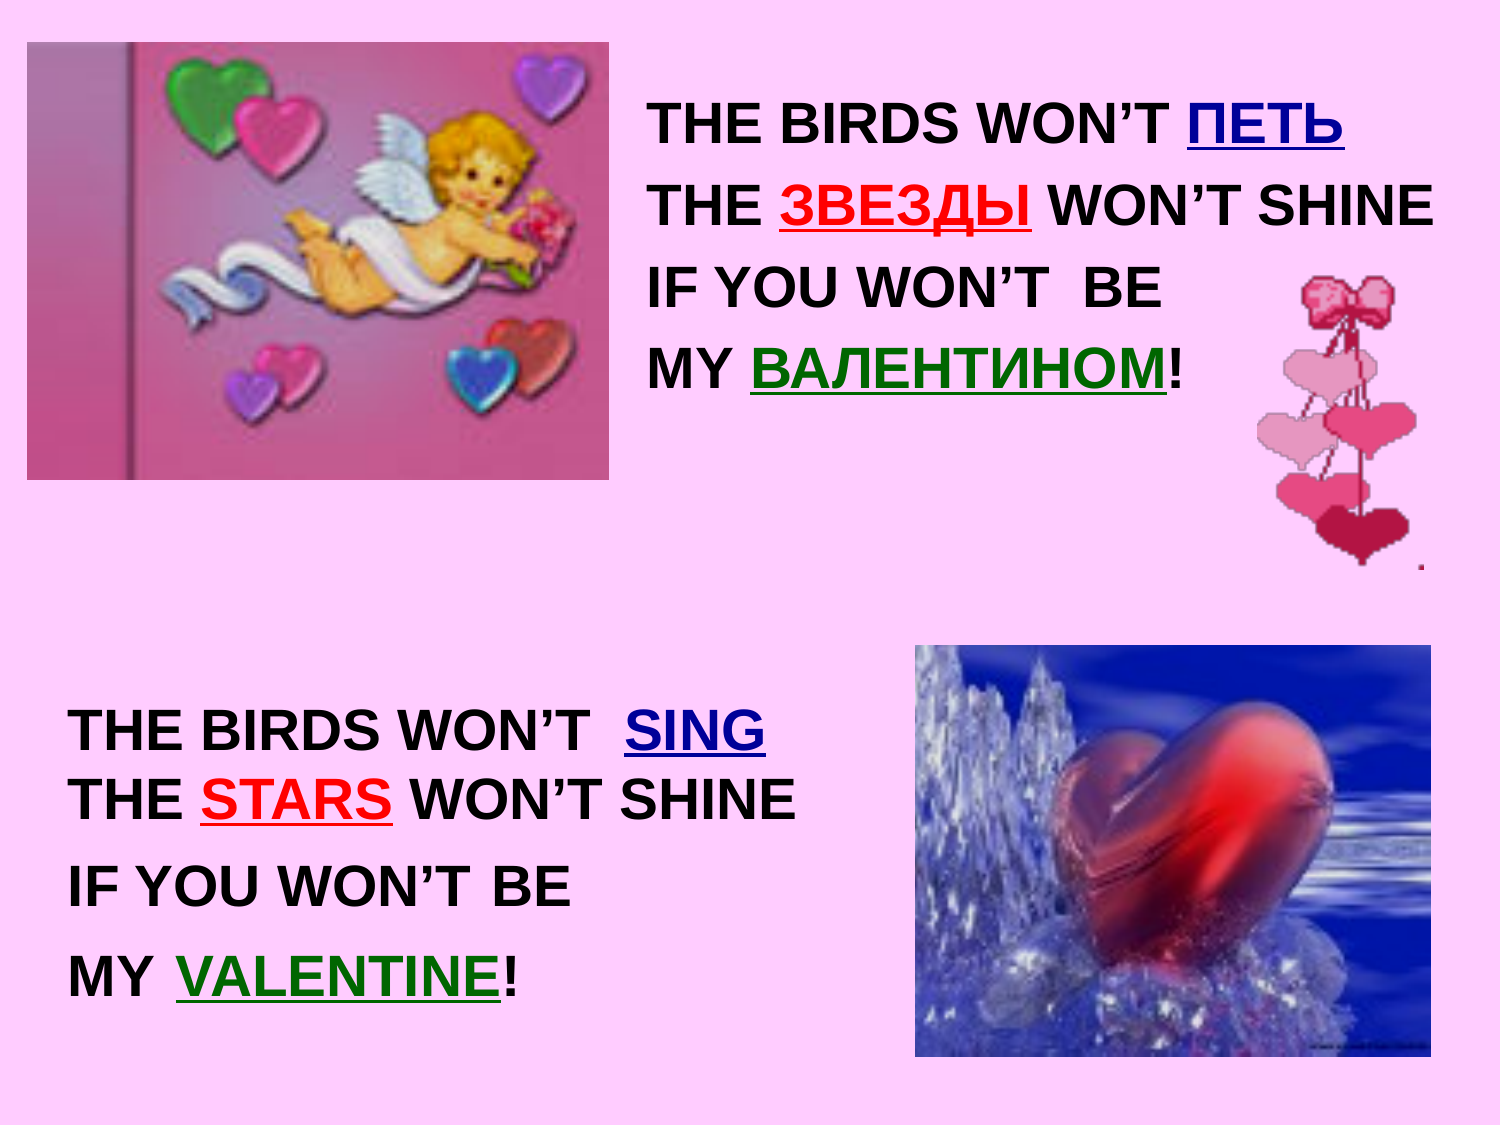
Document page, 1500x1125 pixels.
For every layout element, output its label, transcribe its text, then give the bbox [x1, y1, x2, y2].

picture [1257, 266, 1424, 570]
picture [27, 42, 609, 480]
picture [915, 644, 1431, 1058]
list THE BIRDS WON’T ПЕТЬ THE ЗВЕЗДЫ WON’T SHINE IF YOU WON’T BE MY ВАЛЕНТИНОМ! [631, 77, 1500, 587]
text_box THE BIRDS WON’T SING THE STARS WON’T SHINE IF YOU WON’T BE MY VALENTINE! [53, 684, 845, 1119]
